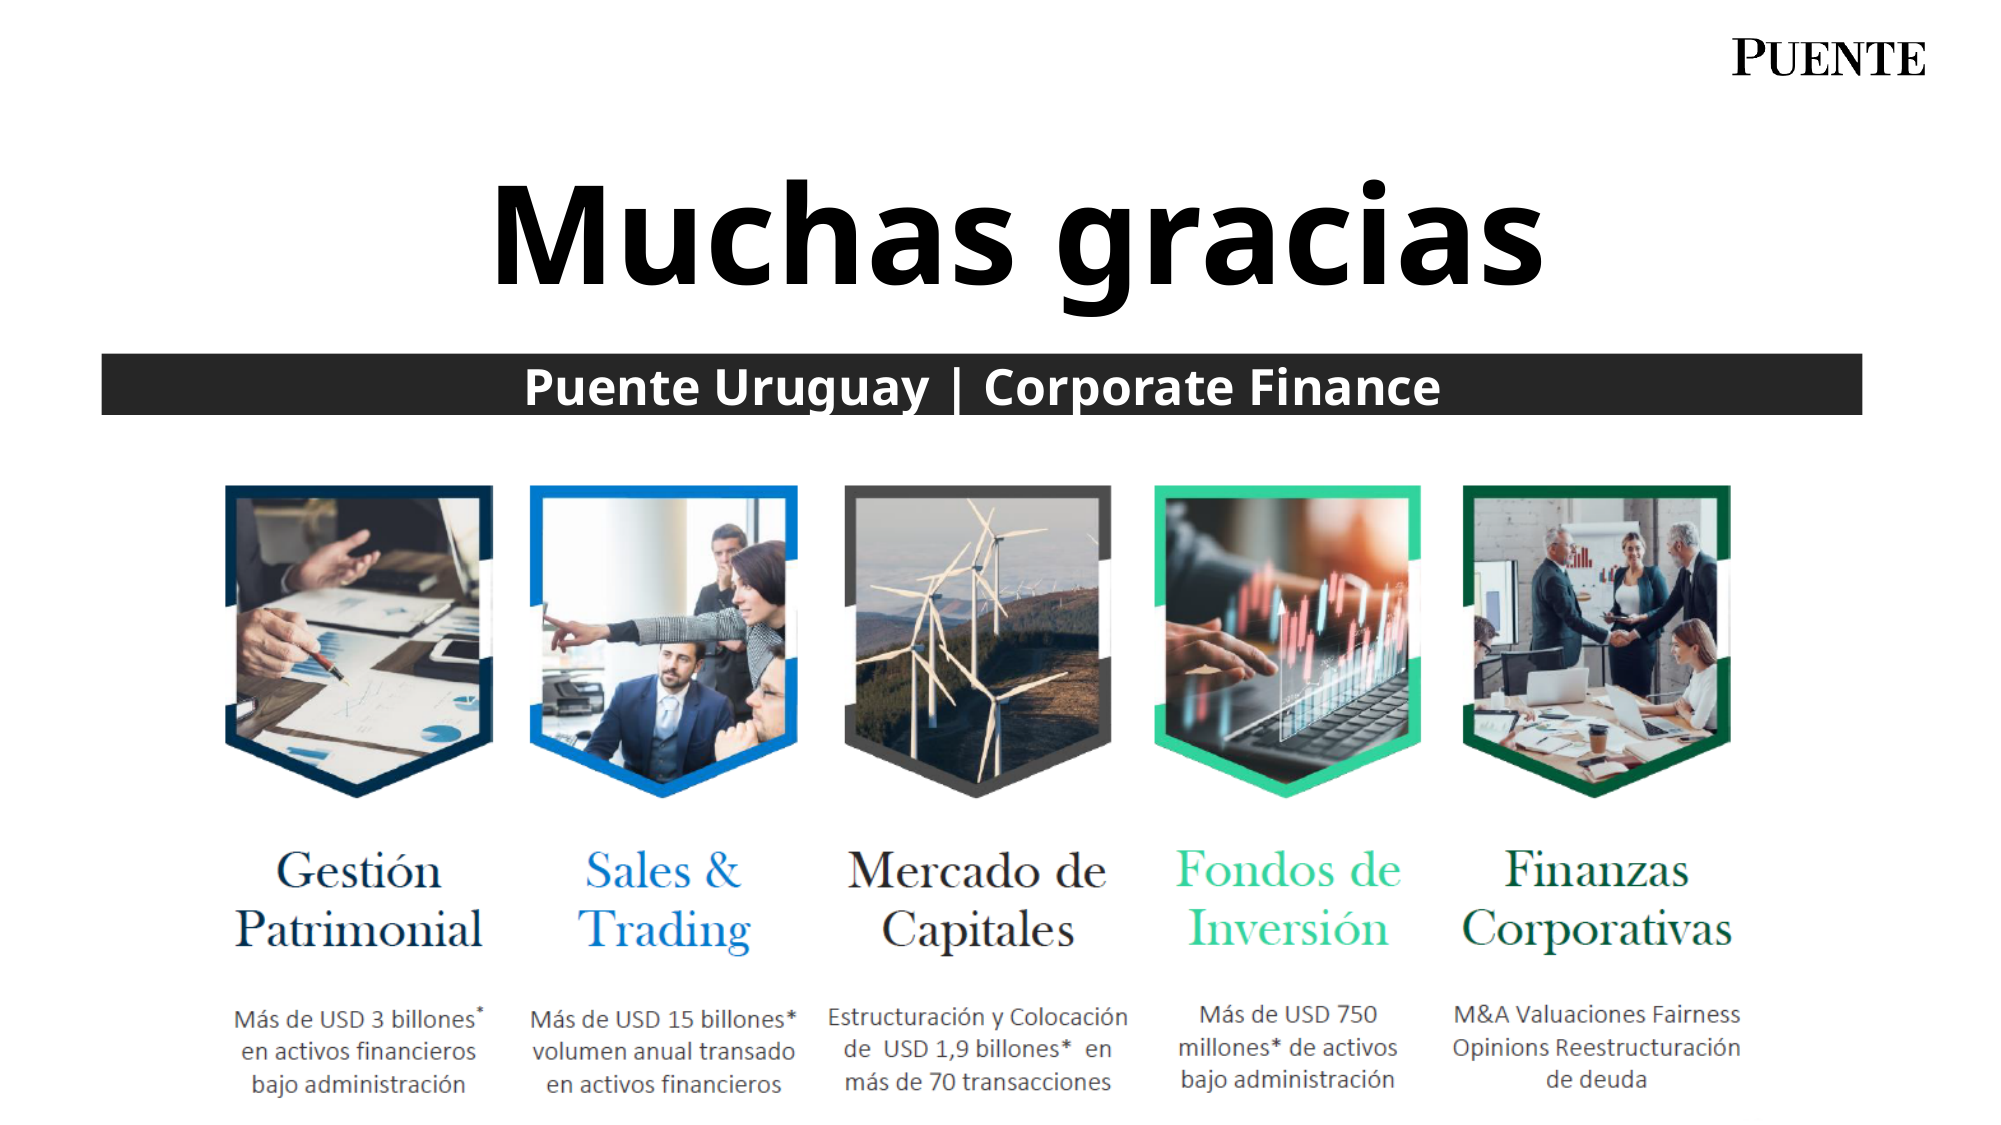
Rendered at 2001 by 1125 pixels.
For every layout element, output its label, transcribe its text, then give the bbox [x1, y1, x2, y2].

picture [1722, 29, 1937, 87]
text_box Muchas gracias [16, 145, 2000, 312]
text_box Puente Uruguay | Corporate Finance [101, 353, 1863, 415]
picture [200, 455, 1764, 1121]
